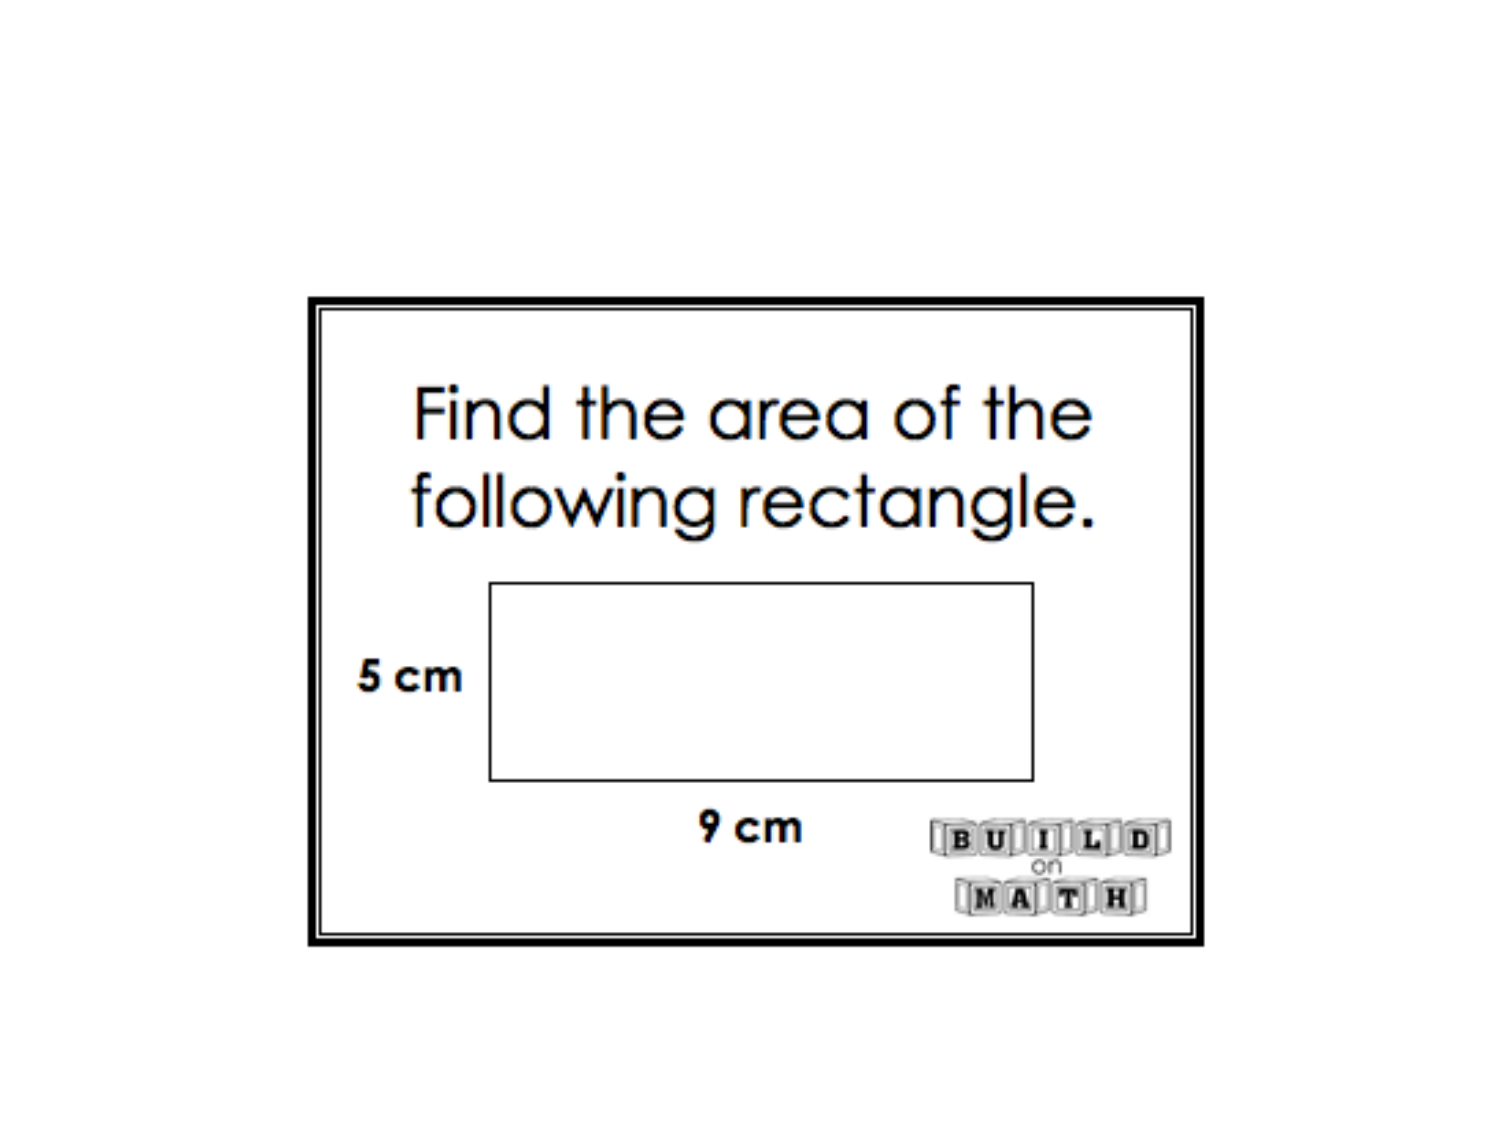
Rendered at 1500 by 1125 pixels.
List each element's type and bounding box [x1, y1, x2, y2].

list [74, 262, 1426, 1006]
